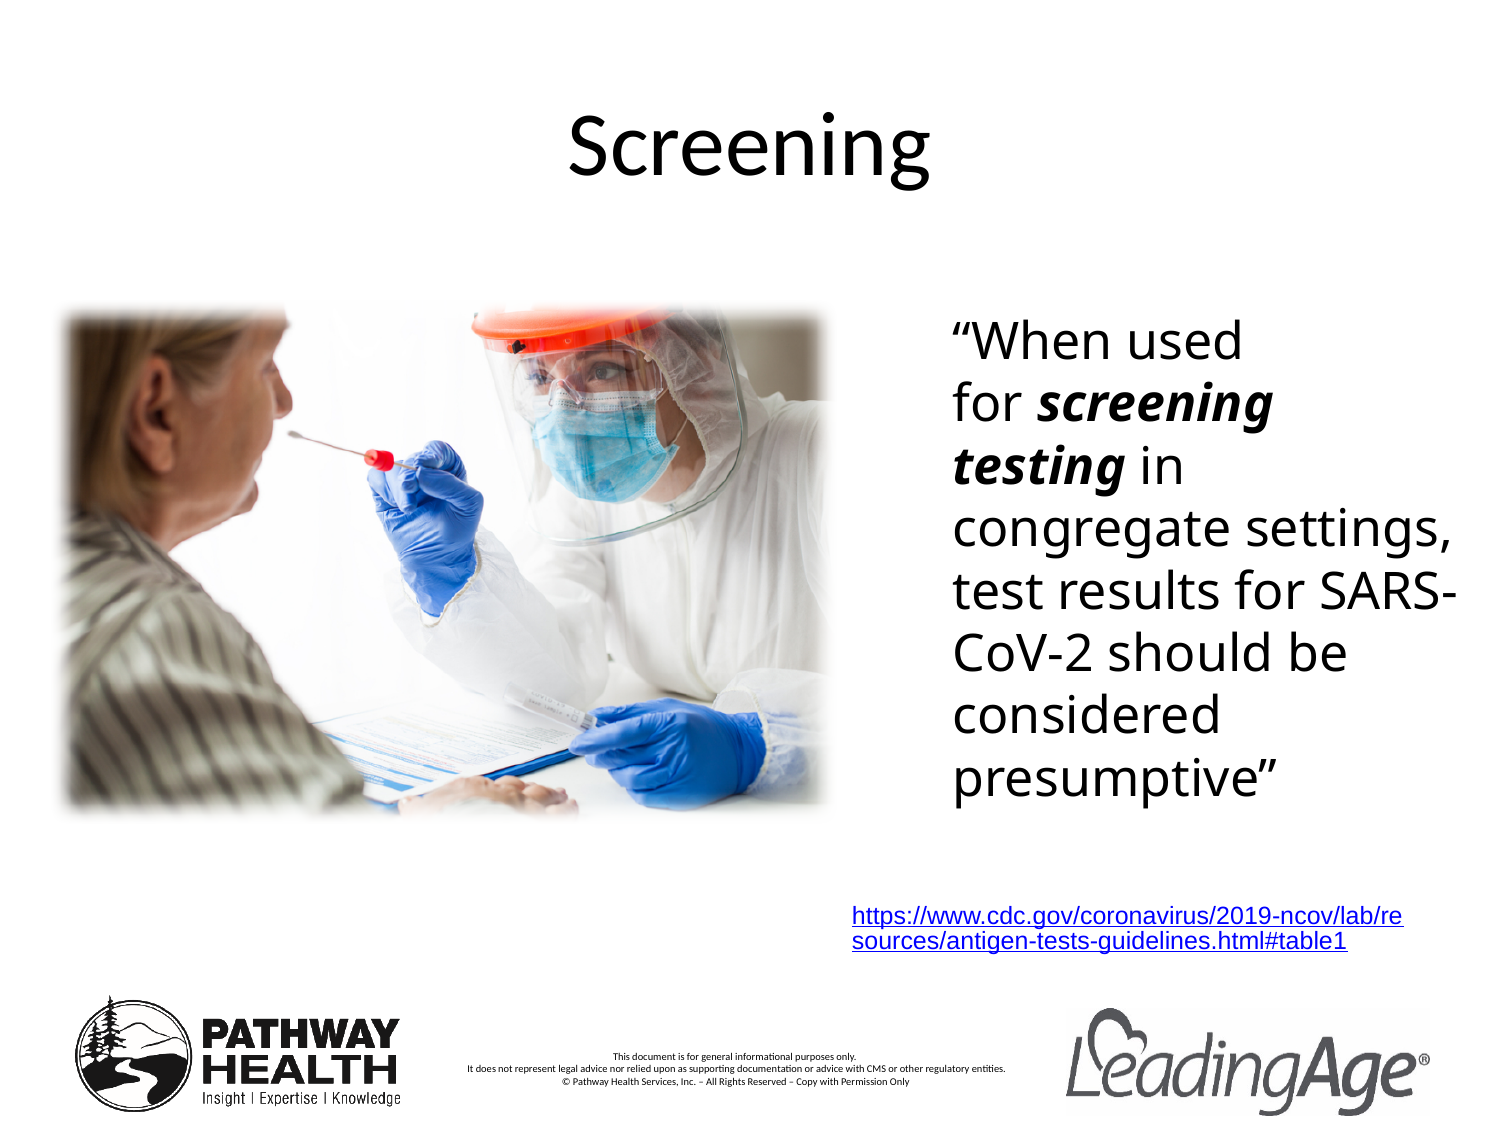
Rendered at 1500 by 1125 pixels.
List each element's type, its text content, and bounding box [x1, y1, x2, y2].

title Screening [75, 45, 1425, 233]
picture [49, 299, 838, 826]
text_box https://www.cdc.gov/coronavirus/2019-ncov/lab/resources/antigen-tests-guidelines.html#table1 [837, 862, 1425, 968]
picture [1066, 1008, 1430, 1116]
picture [75, 995, 400, 1112]
list “When used for screening testing in congregate settings, test results for SARS-CoV-2 should be considered presumptive” [937, 299, 1475, 825]
